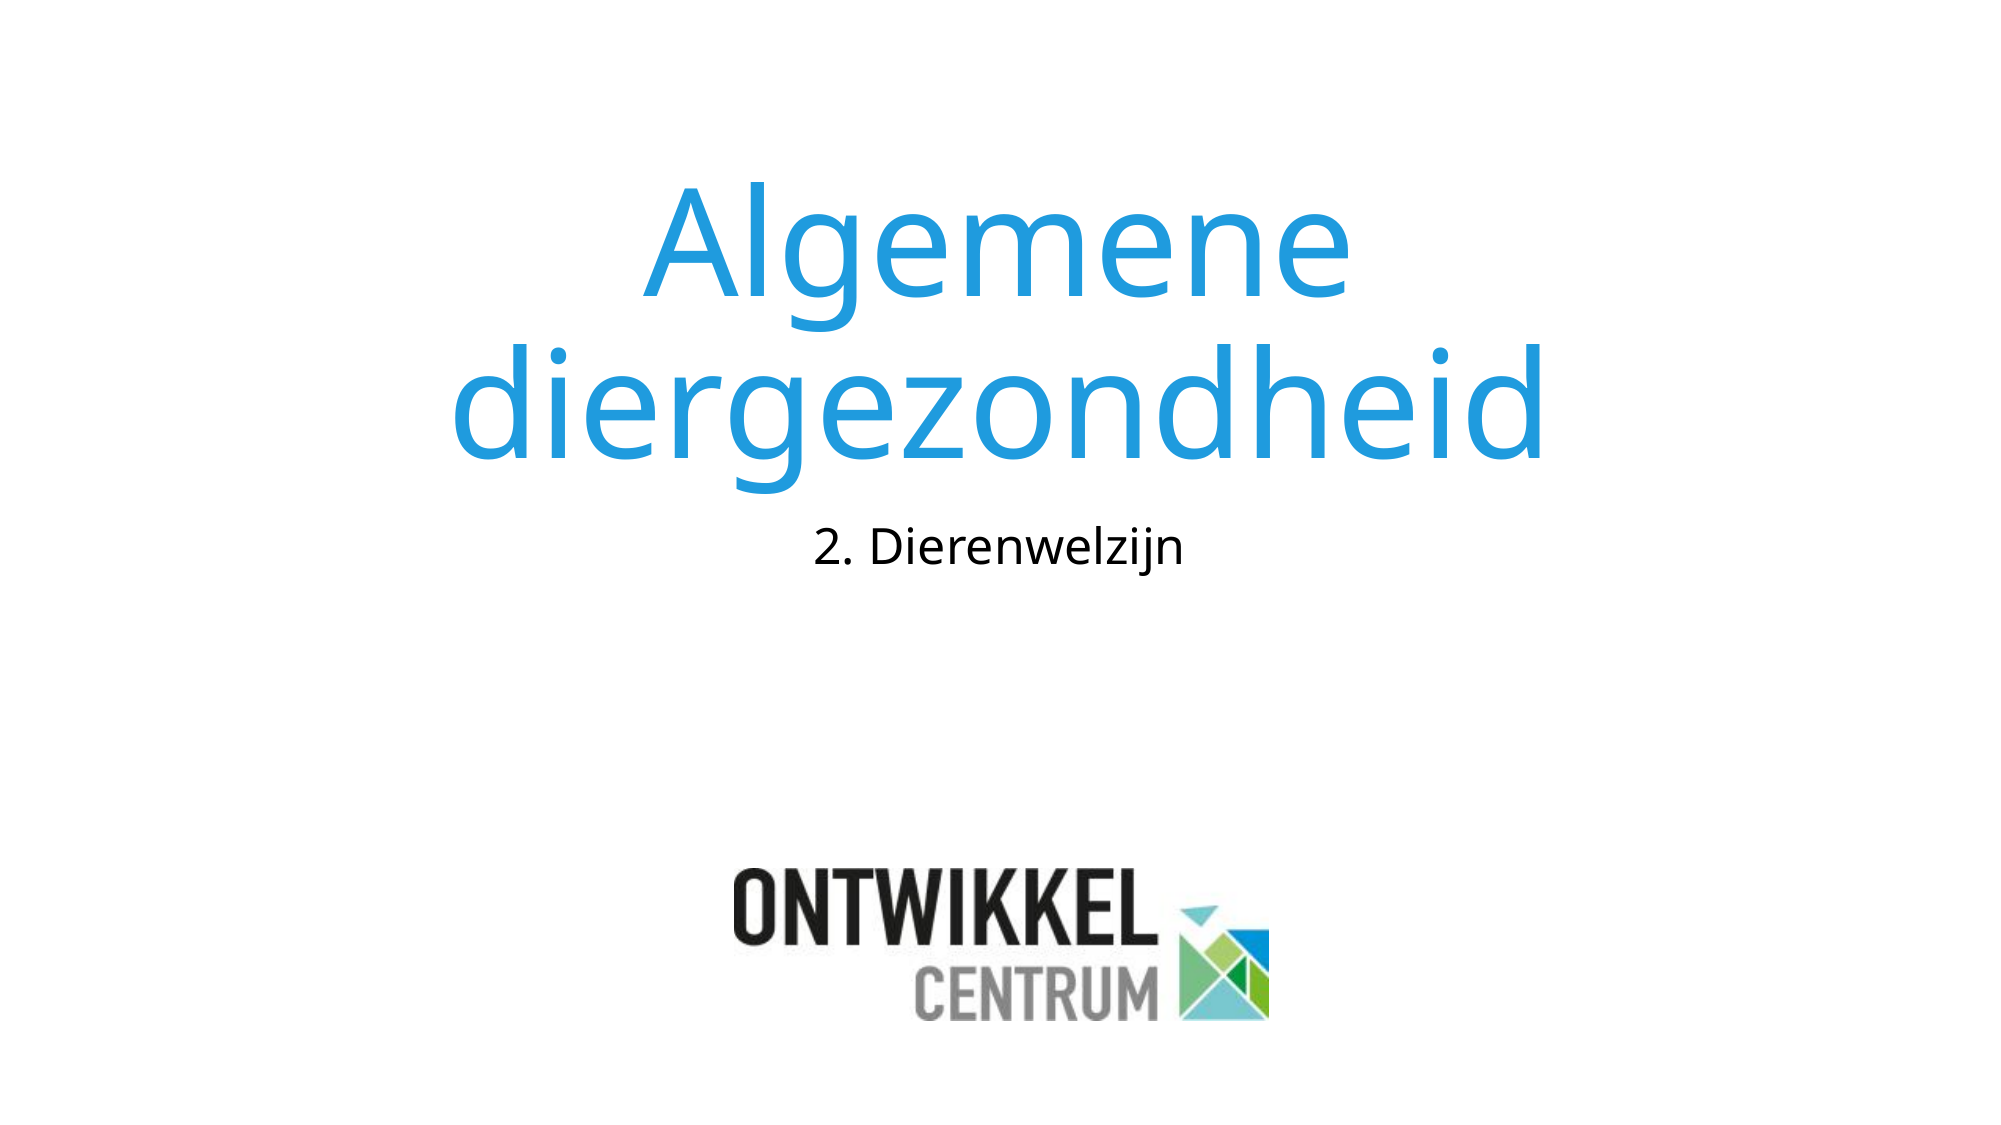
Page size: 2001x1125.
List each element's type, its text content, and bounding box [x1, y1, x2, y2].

title Algemene diergezondheid [249, 107, 1750, 499]
subtitle 2. Dierenwelzijn [249, 514, 1750, 786]
picture [734, 868, 1269, 1021]
